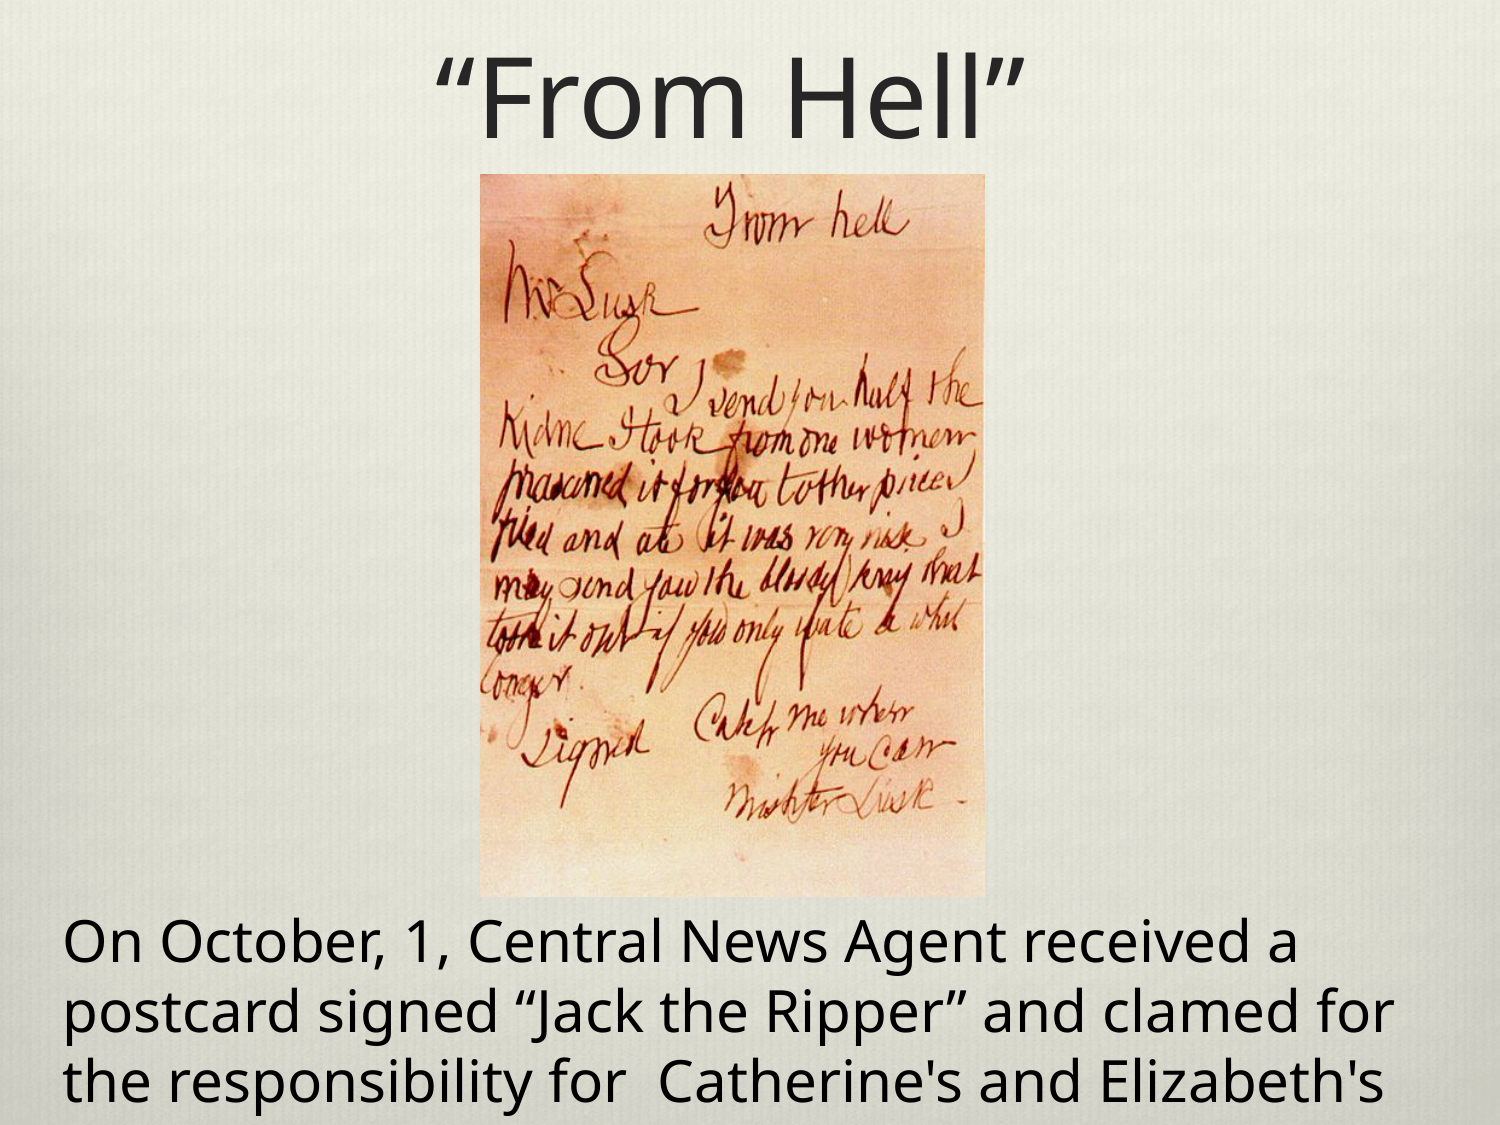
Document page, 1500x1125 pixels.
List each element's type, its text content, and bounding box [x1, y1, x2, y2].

picture [479, 173, 986, 898]
title “From Hell” [100, 0, 1363, 188]
text_box On October, 1, Central News Agent received a postcard signed “Jack the Ripper” and clamed for the responsibility for Catherine's and Elizabeth's murder. [48, 896, 1451, 1125]
